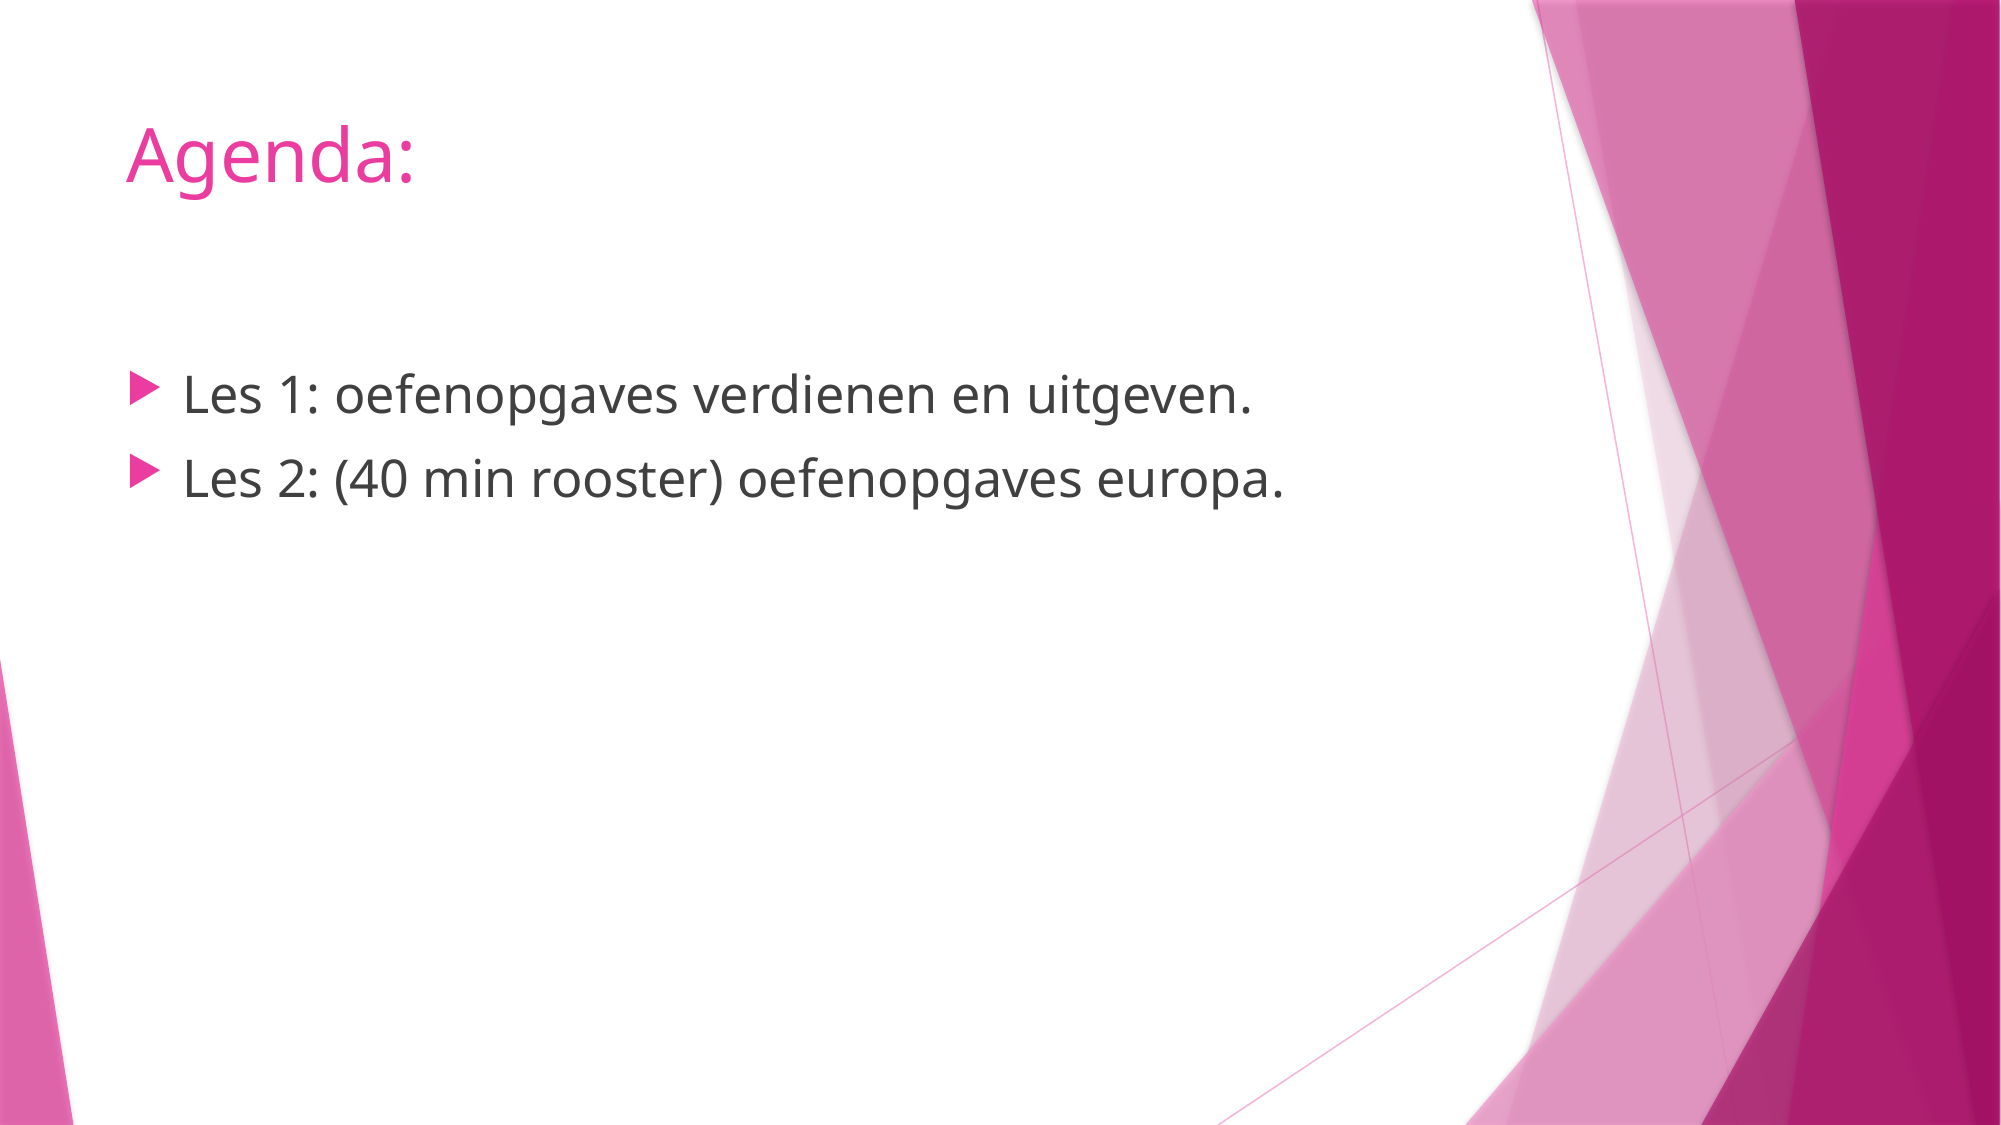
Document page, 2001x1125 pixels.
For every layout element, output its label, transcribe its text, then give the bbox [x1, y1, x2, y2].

list Les 1: oefenopgaves verdienen en uitgeven. Les 2: (40 min rooster) oefenopgaves europa. [111, 354, 1522, 992]
title Agenda: [111, 99, 1522, 317]
